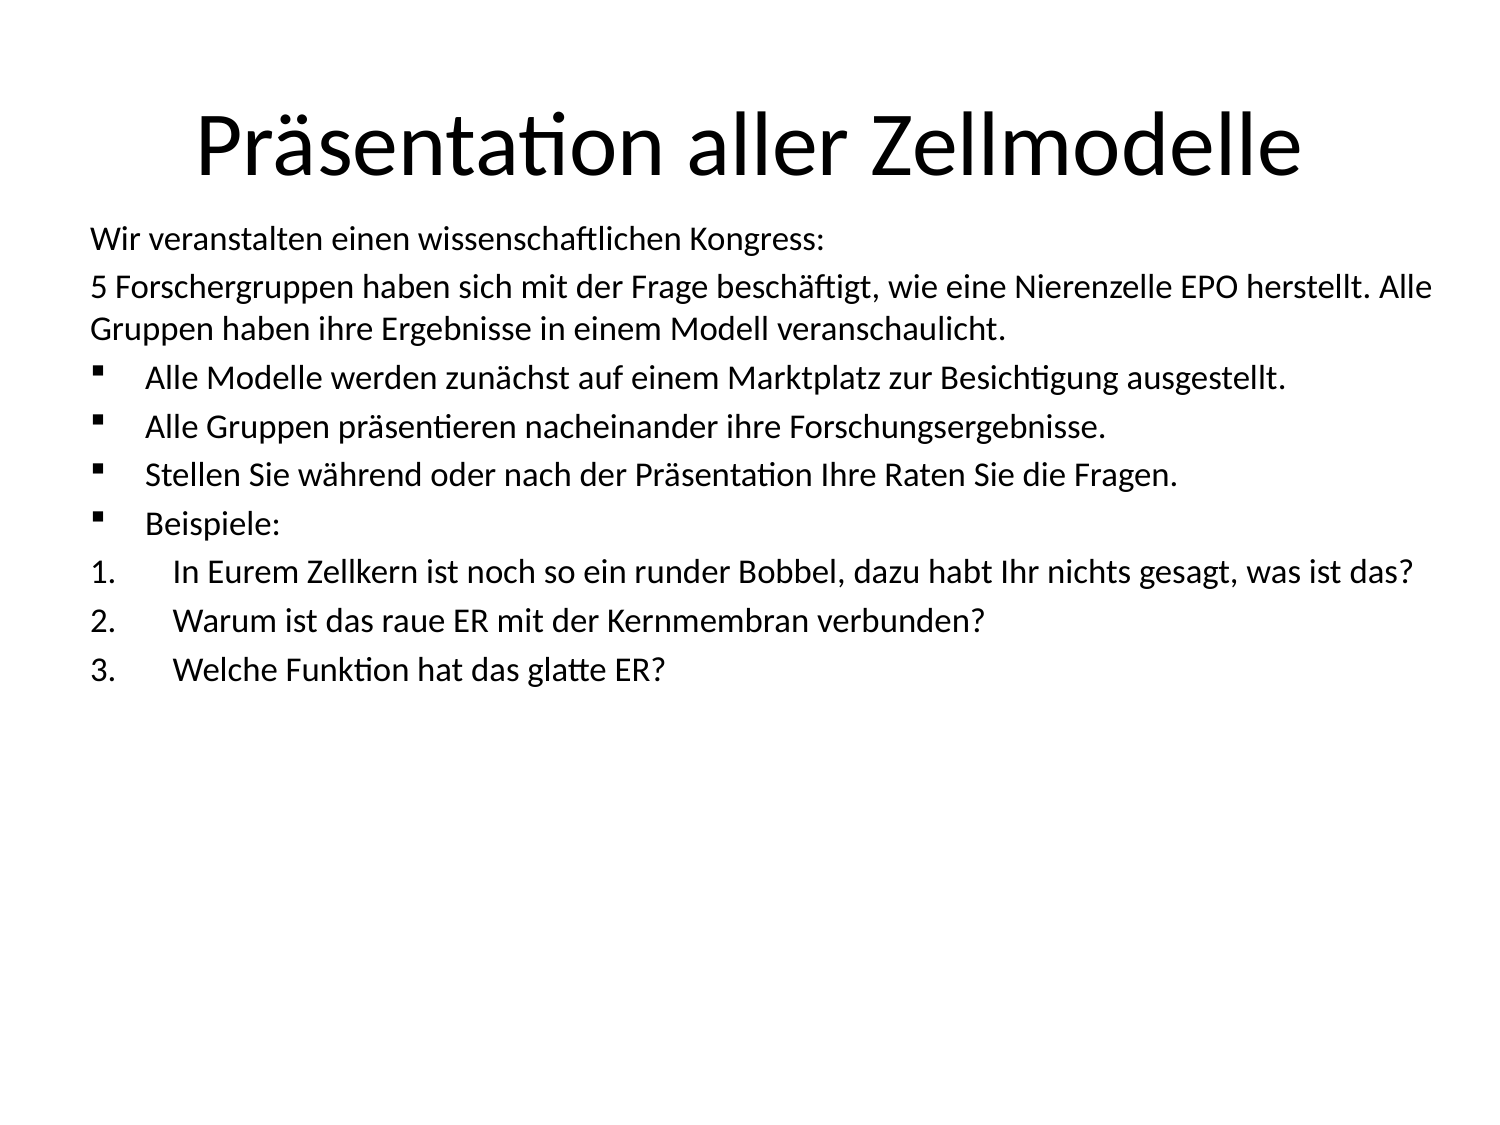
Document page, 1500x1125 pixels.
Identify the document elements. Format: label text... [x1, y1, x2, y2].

title Präsentation aller Zellmodelle [75, 45, 1425, 208]
list Wir veranstalten einen wissenschaftlichen Kongress: 5 Forschergruppen haben sich mit der Frage beschäftigt, wie eine Nierenzelle EPO herstellt. Alle Gruppen haben ihre Ergebnisse in einem Modell veranschaulicht. Alle Modelle werden zunächst auf einem Marktplatz zur Besichtigung ausgestellt. Alle Gruppen präsentieren nacheinander ihre Forschungsergebnisse. Stellen Sie während oder nach der Präsentation Ihre Raten Sie die Fragen. Beispiele: In Eurem Zellkern ist noch so ein runder Bobbel, dazu habt Ihr nichts gesagt, was ist das? Warum ist das raue ER mit der Kernmembran verbunden? Welche Funktion hat das glatte ER? [75, 208, 1459, 740]
